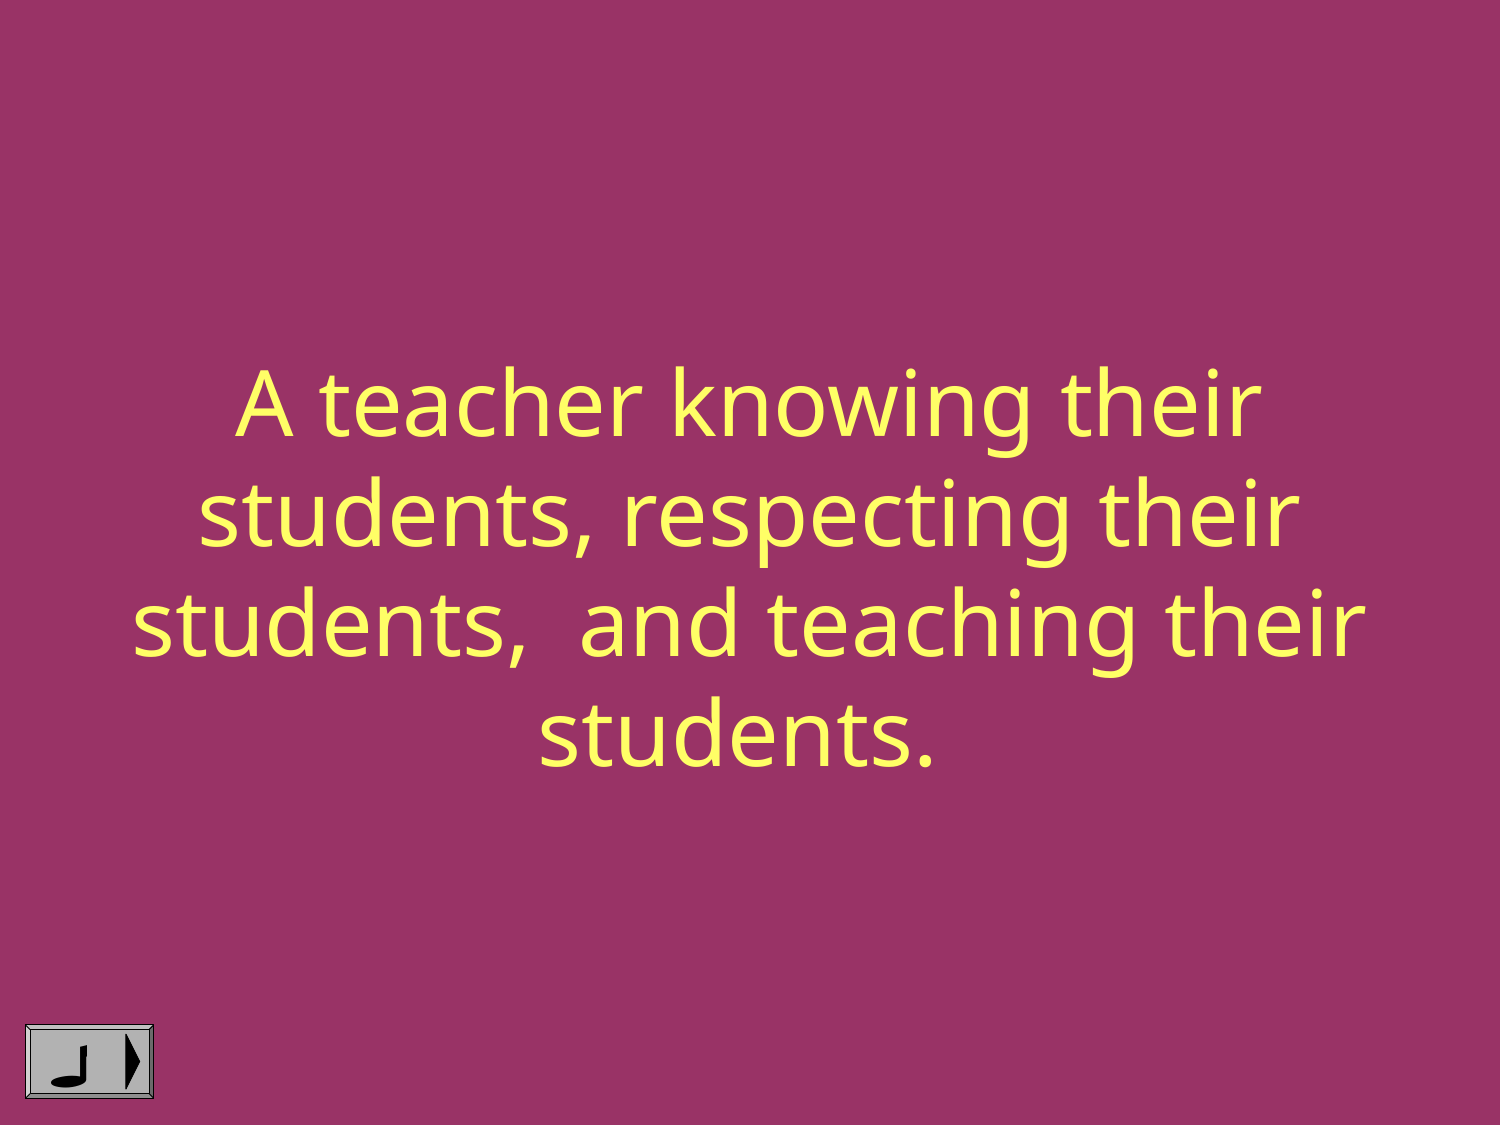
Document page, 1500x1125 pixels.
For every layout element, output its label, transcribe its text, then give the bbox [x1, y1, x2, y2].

title A teacher knowing their students, respecting their students, and teaching their students. [112, 99, 1388, 1031]
picture [24, 1024, 156, 1101]
